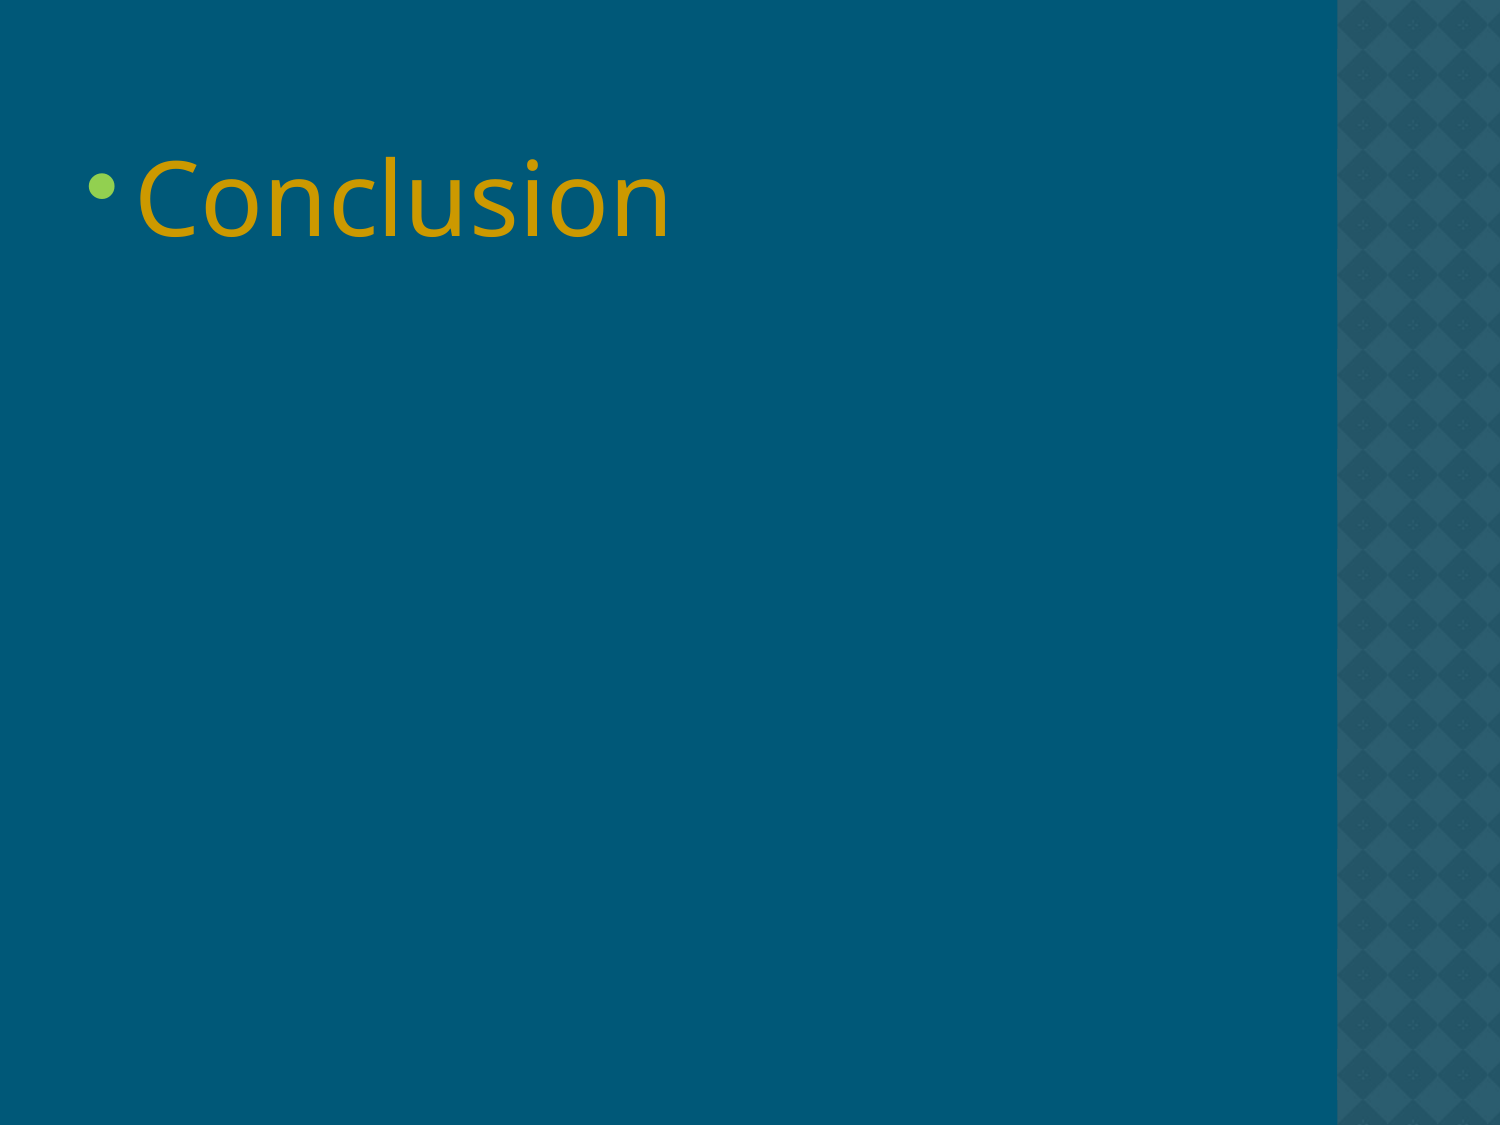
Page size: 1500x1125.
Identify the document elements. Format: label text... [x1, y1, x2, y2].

picture [1338, 0, 1500, 1125]
list Conclusion [75, 125, 1425, 1005]
